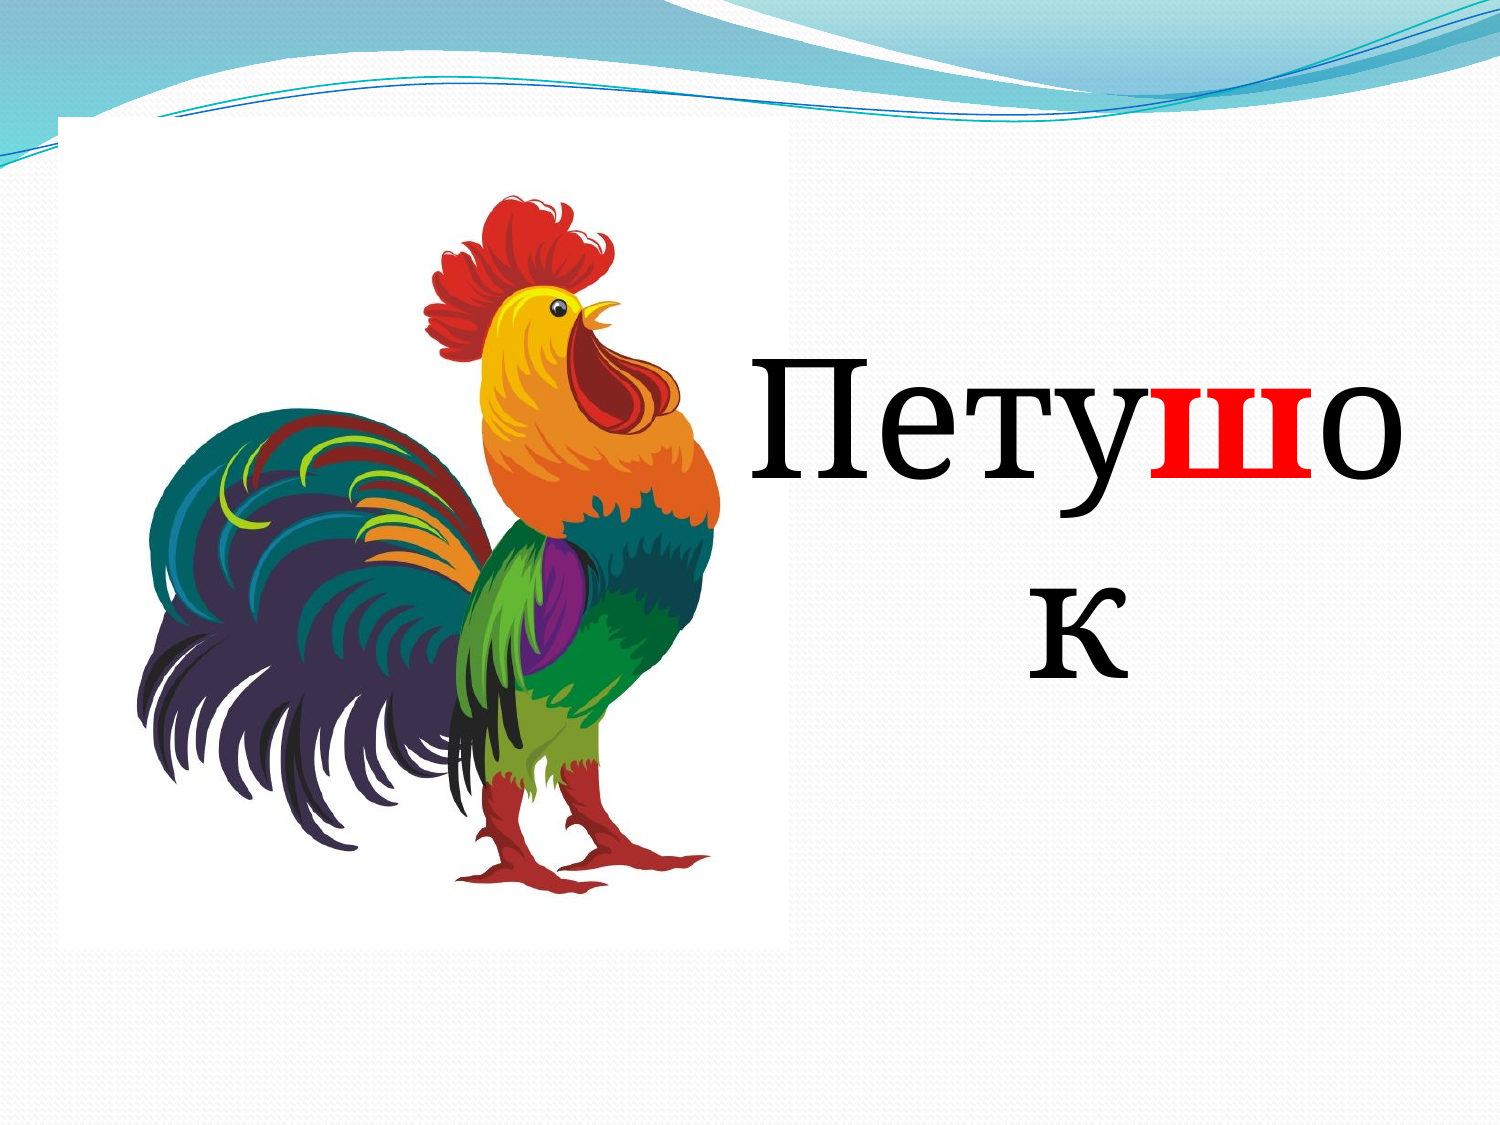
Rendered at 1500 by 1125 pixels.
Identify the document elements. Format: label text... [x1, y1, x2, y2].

text_box Петушок [795, 304, 1444, 720]
picture [58, 116, 789, 950]
